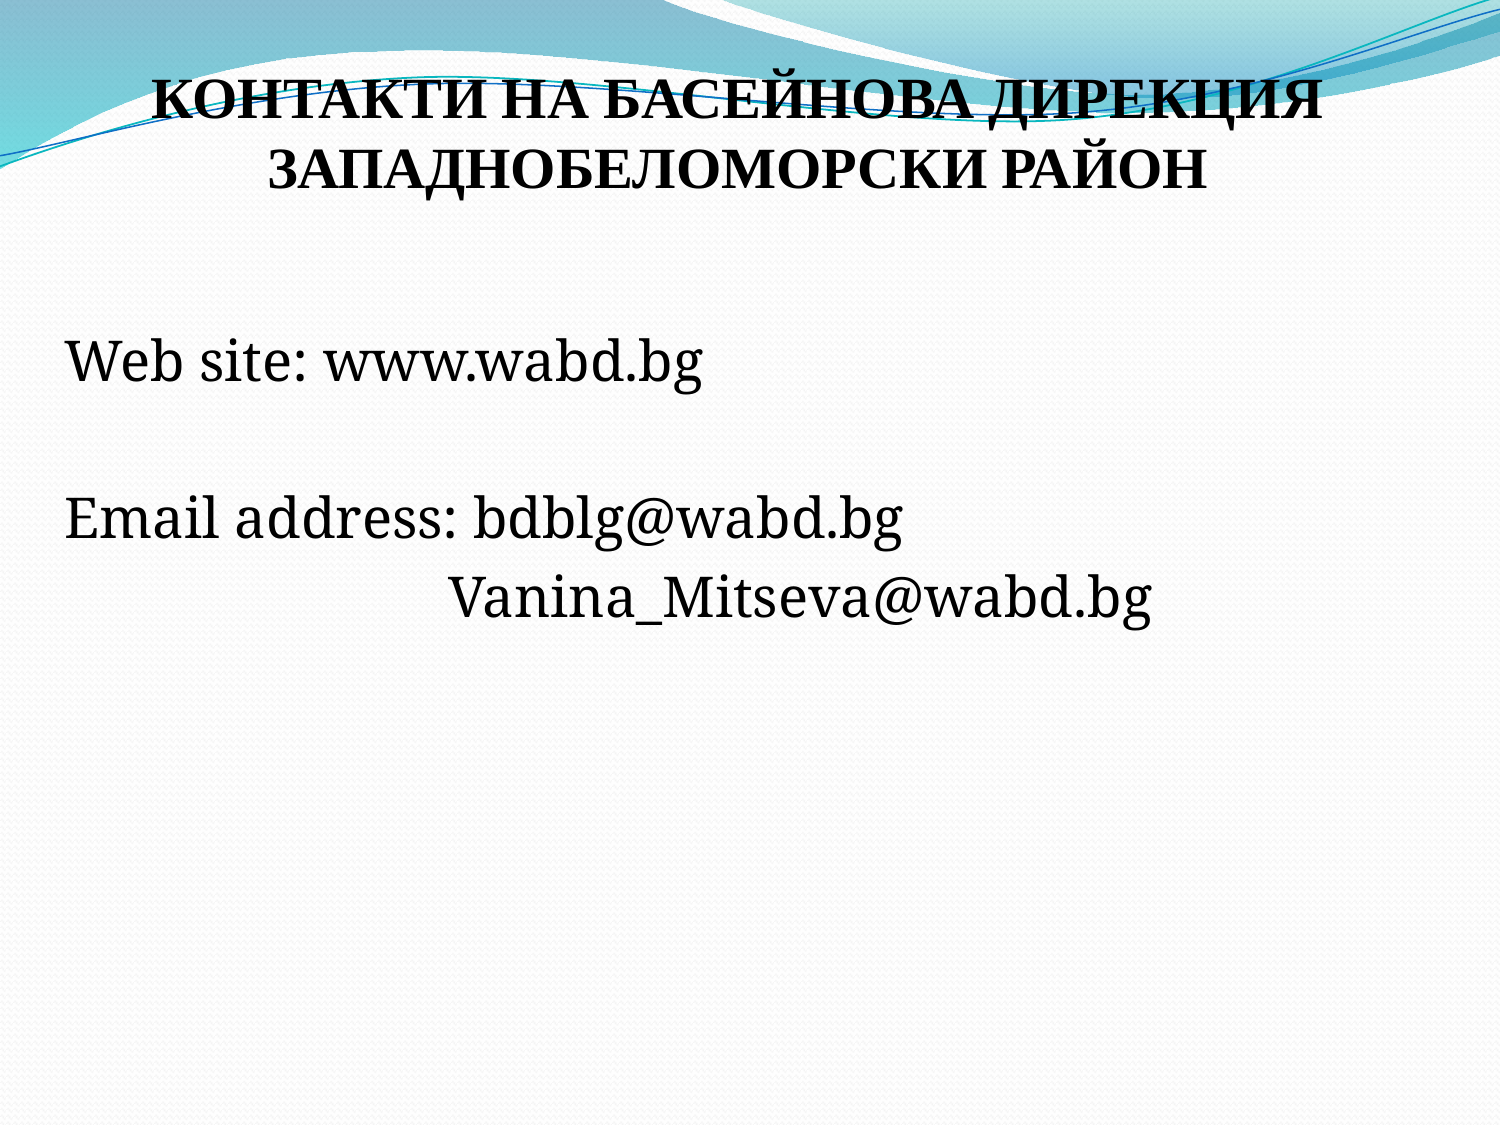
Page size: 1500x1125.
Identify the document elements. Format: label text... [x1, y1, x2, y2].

list Web site: www.wabd.bg Email address: bdblg@wabd.bg Vanina_Mitseva@wabd.bg [50, 317, 1425, 1038]
title КОНТАКТИ НА БАСЕЙНОВА ДИРЕКЦИЯ ЗАПАДНОБЕЛОМОРСКИ РАЙОН [62, 62, 1413, 200]
